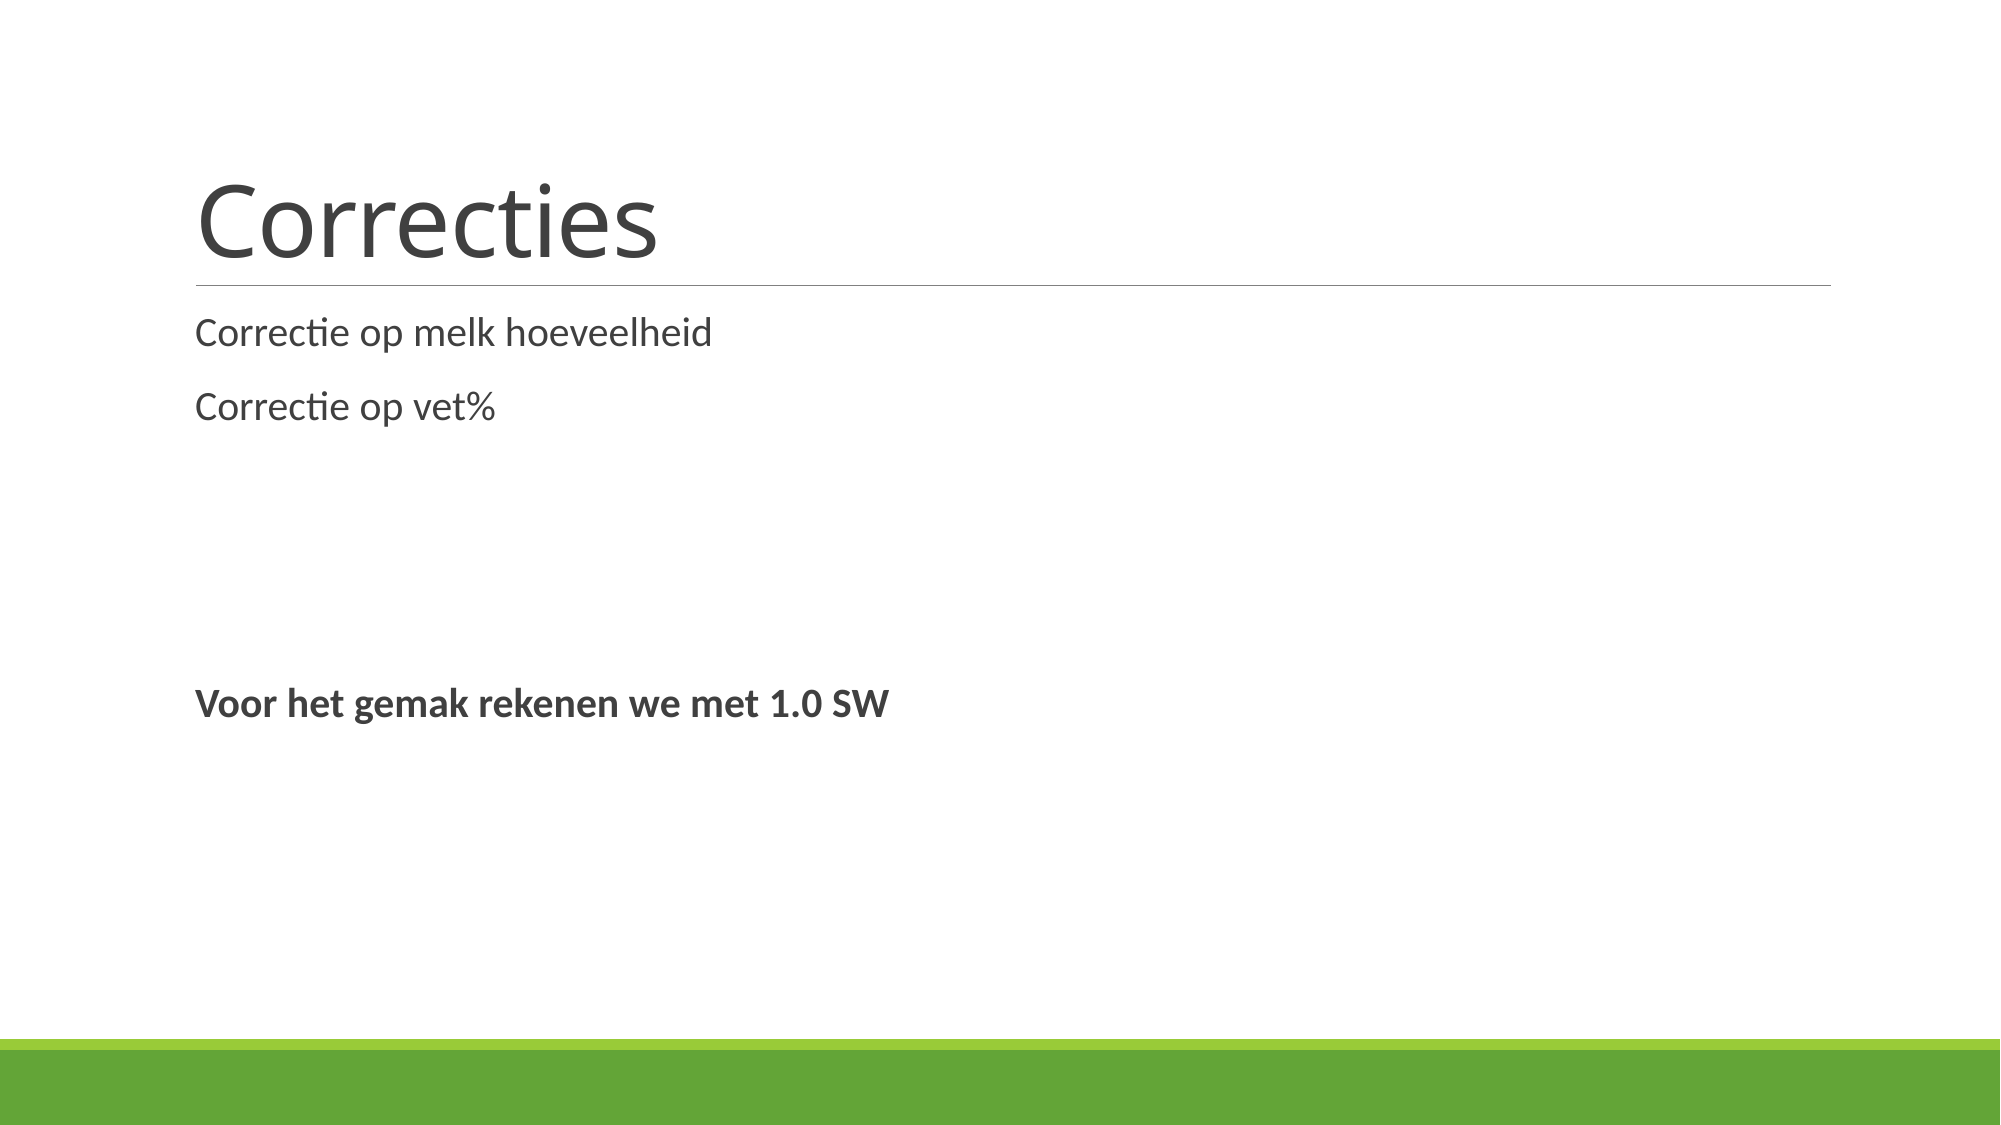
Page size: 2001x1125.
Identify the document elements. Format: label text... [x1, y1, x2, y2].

list Correctie op melk hoeveelheid Correctie op vet% Voor het gemak rekenen we met 1.0 SW [180, 302, 1830, 963]
title Correcties [180, 47, 1830, 285]
